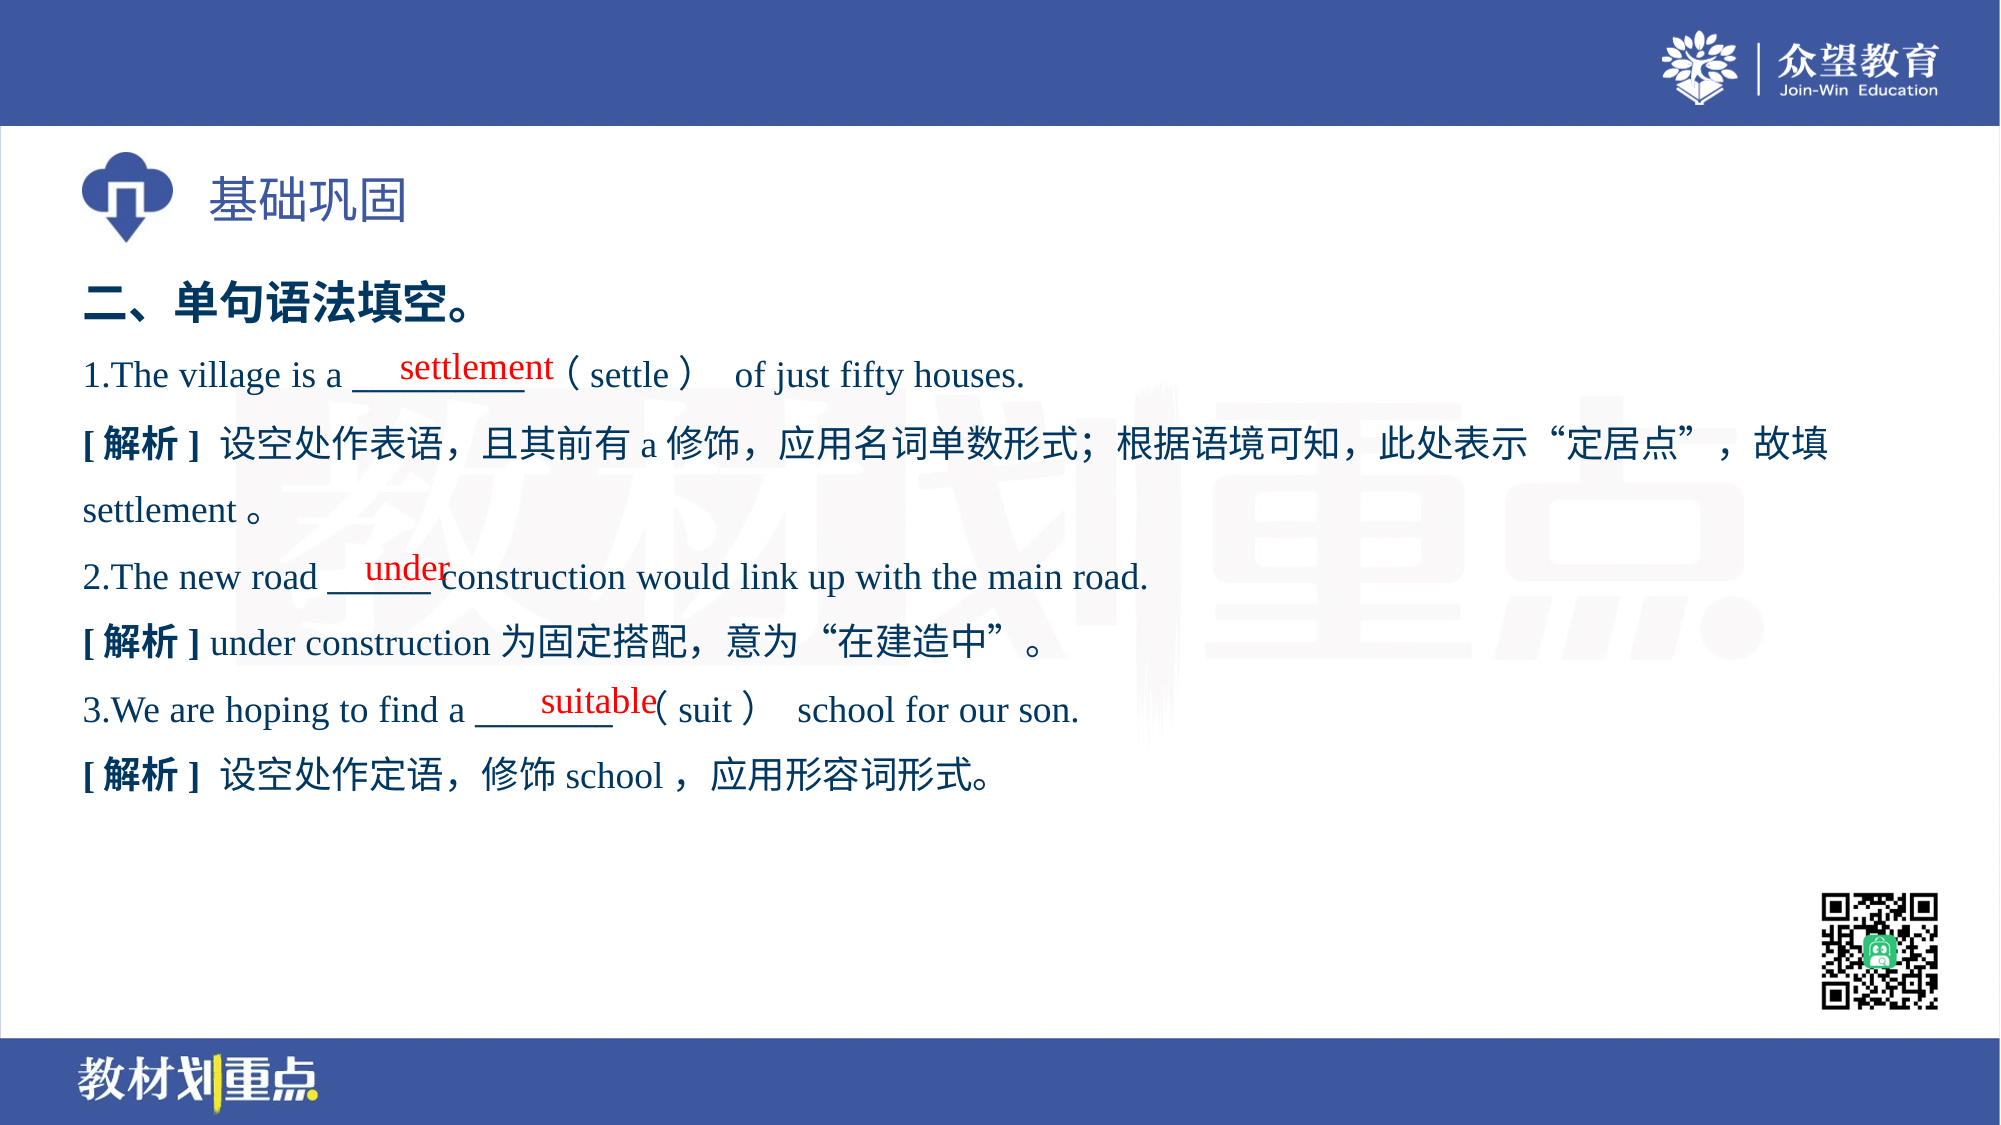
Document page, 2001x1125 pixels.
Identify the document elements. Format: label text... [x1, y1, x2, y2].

text_box [解析] 设空处作定语，修饰school，应用形容词形式。 [82, 731, 1817, 790]
text_box under [351, 523, 464, 582]
text_box 3.We are hoping to find a ________ （suit） school for our son. [82, 665, 1817, 723]
text_box suitable [527, 656, 672, 715]
text_box [解析] 设空处作表语，且其前有a修饰，应用名词单数形式；根据语境可知，此处表示“定居点”，故填 settlement。 [82, 396, 1817, 523]
text_box 1.The village is a __________ （settle） of just fifty houses. [82, 330, 1817, 388]
text_box 2.The new road ______ construction would link up with the main road. [82, 531, 1817, 590]
picture [0, 0, 2000, 1125]
text_box 二、单句语法填空。 [82, 247, 1817, 330]
text_box settlement [386, 321, 568, 381]
text_box [解析] under construction为固定搭配，意为“在建造中”。 [82, 598, 1817, 657]
